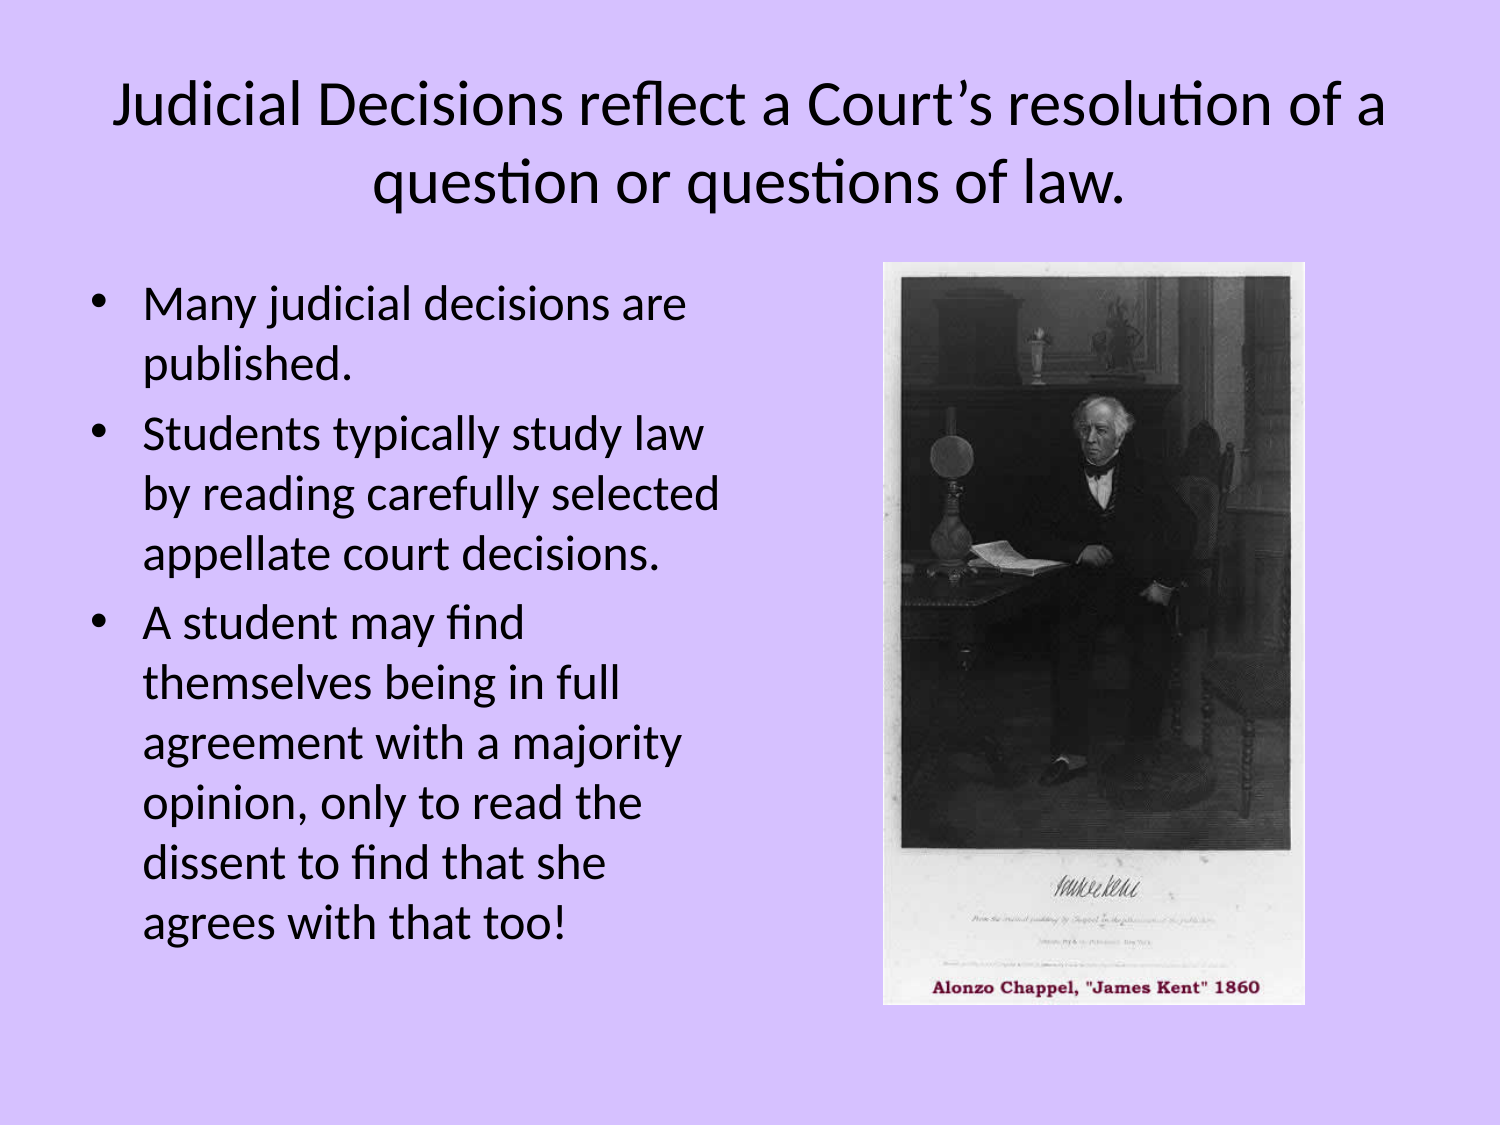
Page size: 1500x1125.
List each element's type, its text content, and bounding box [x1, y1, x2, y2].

title Judicial Decisions reflect a Court’s resolution of a question or questions of law. [75, 45, 1425, 233]
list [882, 262, 1305, 1006]
list Many judicial decisions are published. Students typically study law by reading carefully selected appellate court decisions. A student may find themselves being in full agreement with a majority opinion, only to read the dissent to find that she agrees with that too! [75, 262, 738, 1005]
